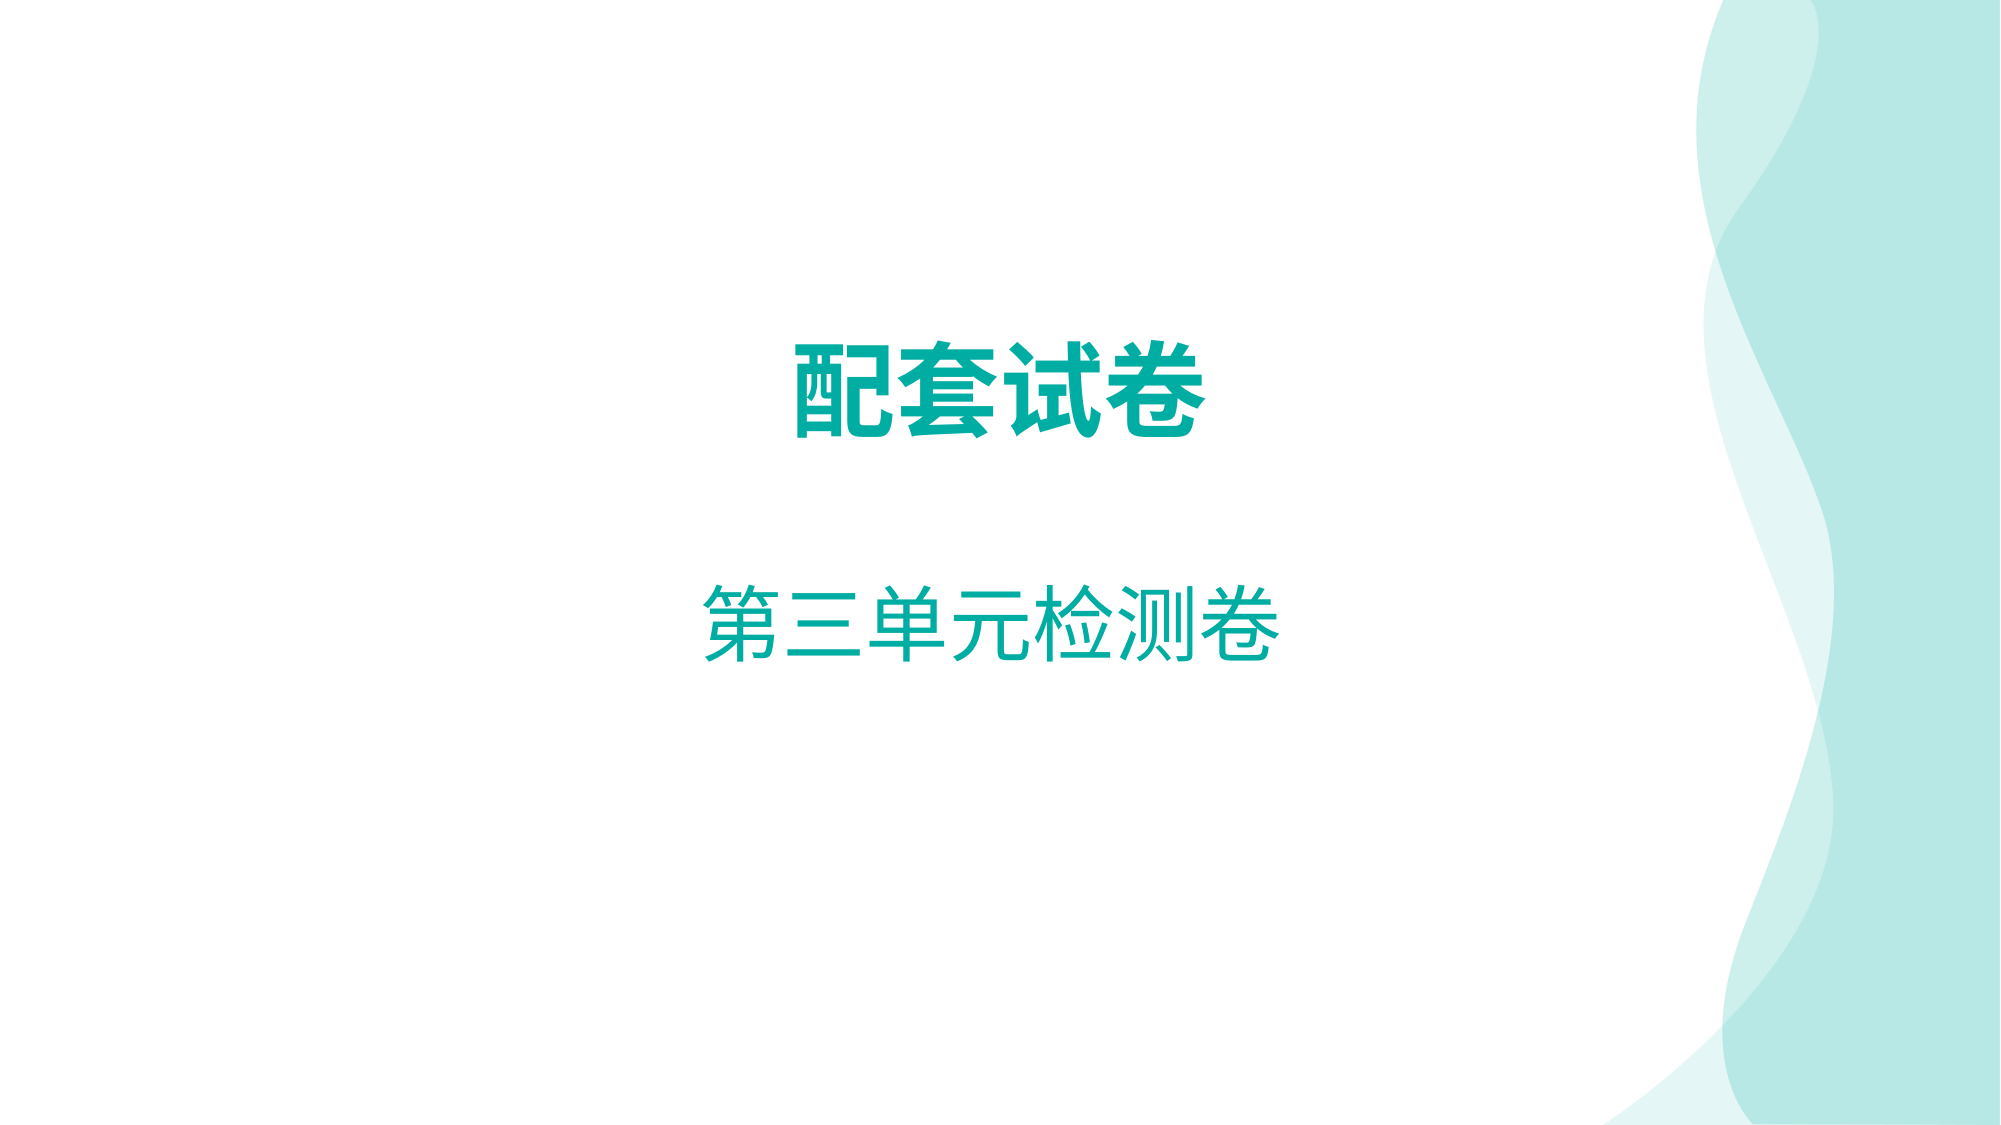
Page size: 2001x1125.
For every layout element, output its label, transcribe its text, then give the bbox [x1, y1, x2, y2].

text_box 配套试卷 [0, 320, 2000, 452]
picture [0, 0, 2000, 320]
picture [0, 452, 2000, 1125]
text_box 第三单元检测卷 [98, 554, 1883, 686]
